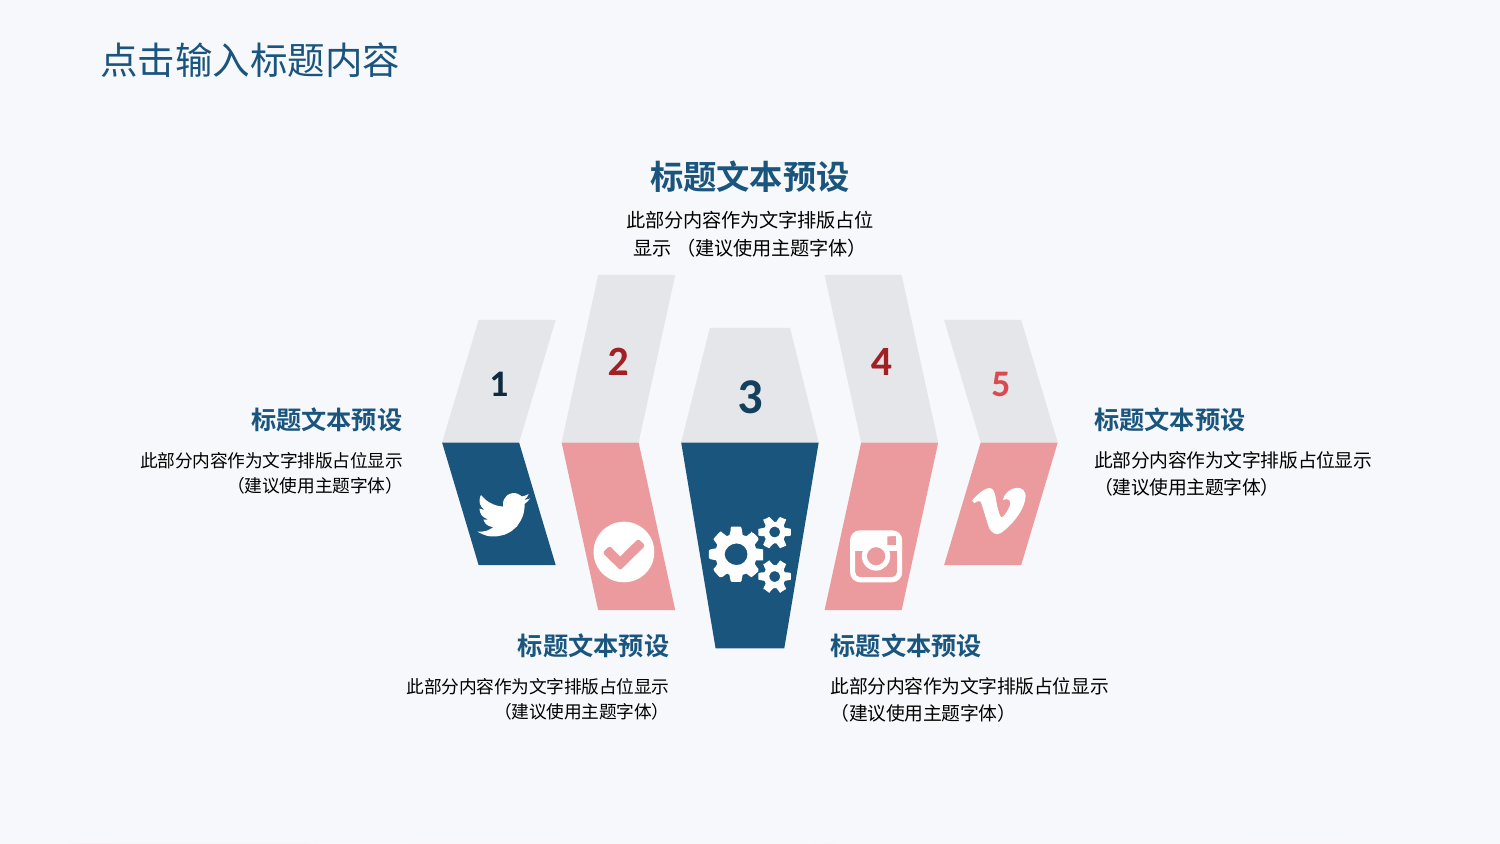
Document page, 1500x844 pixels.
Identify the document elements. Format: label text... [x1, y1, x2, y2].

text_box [824, 274, 939, 611]
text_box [117, 404, 415, 508]
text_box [441, 319, 556, 566]
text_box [384, 630, 682, 734]
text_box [943, 319, 1059, 566]
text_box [680, 327, 819, 649]
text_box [625, 155, 875, 271]
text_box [561, 274, 676, 611]
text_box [818, 630, 1122, 734]
text_box 点击输入标题内容 [100, 28, 450, 91]
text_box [1082, 404, 1385, 508]
